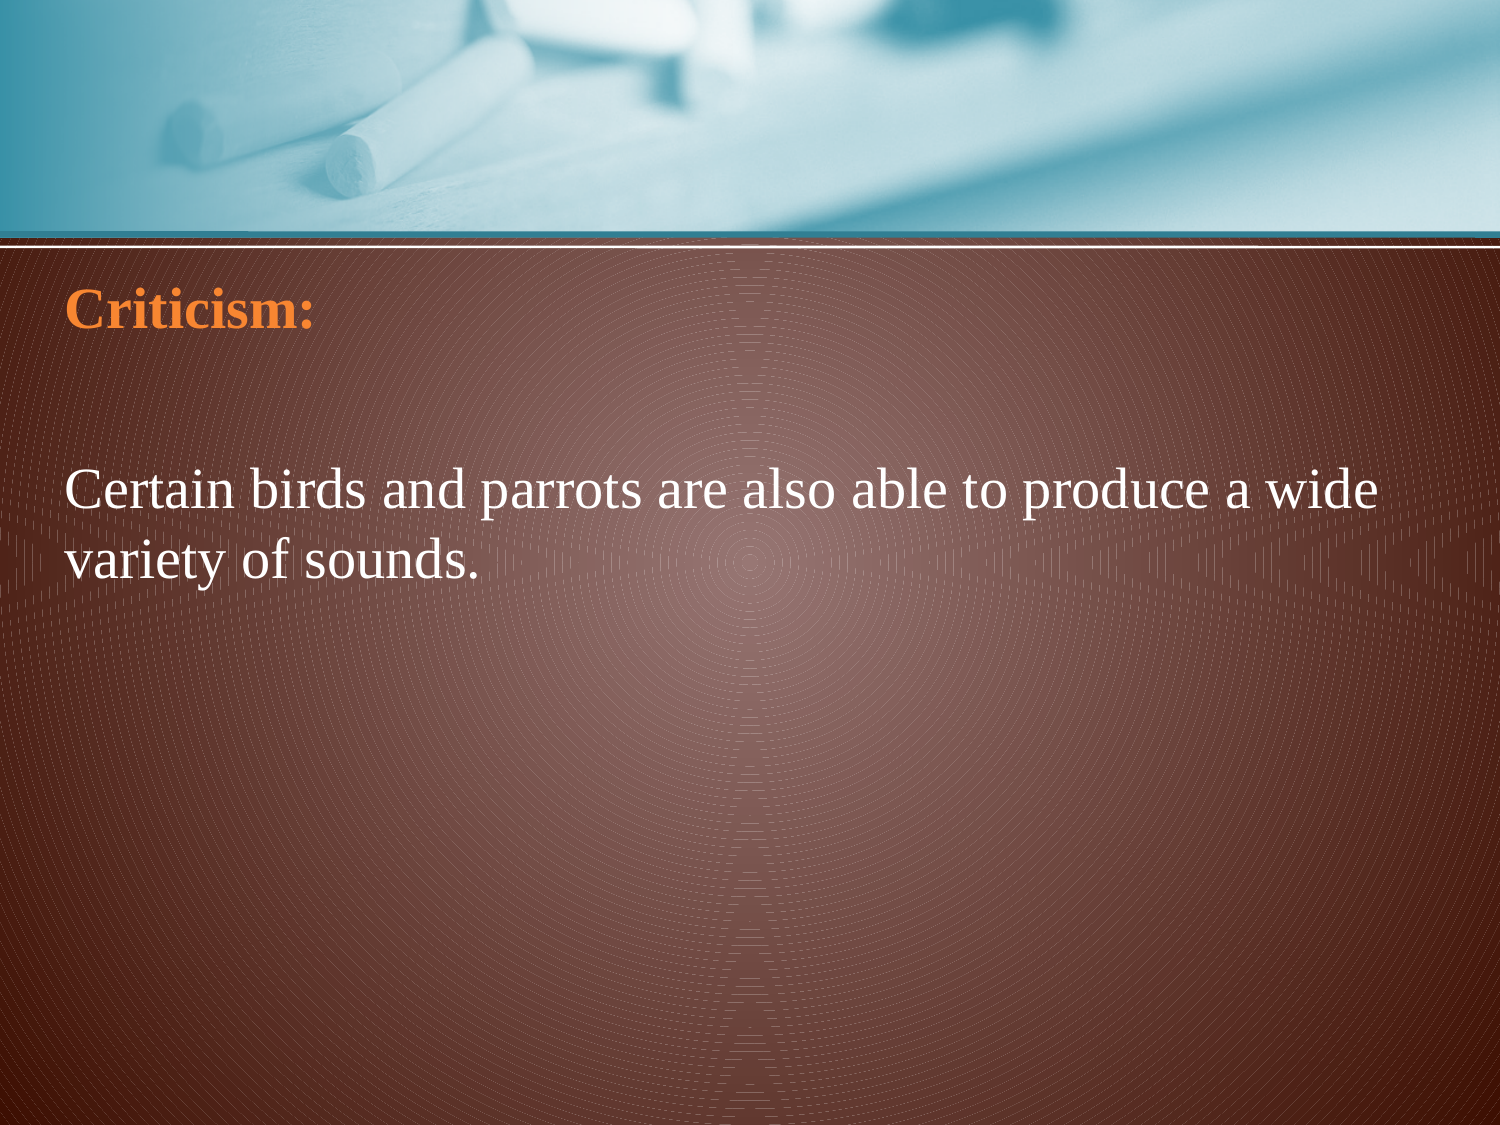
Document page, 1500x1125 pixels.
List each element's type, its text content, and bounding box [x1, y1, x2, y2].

list Criticism: Certain birds and parrots are also able to produce a wide variety of sounds. [50, 262, 1463, 1025]
